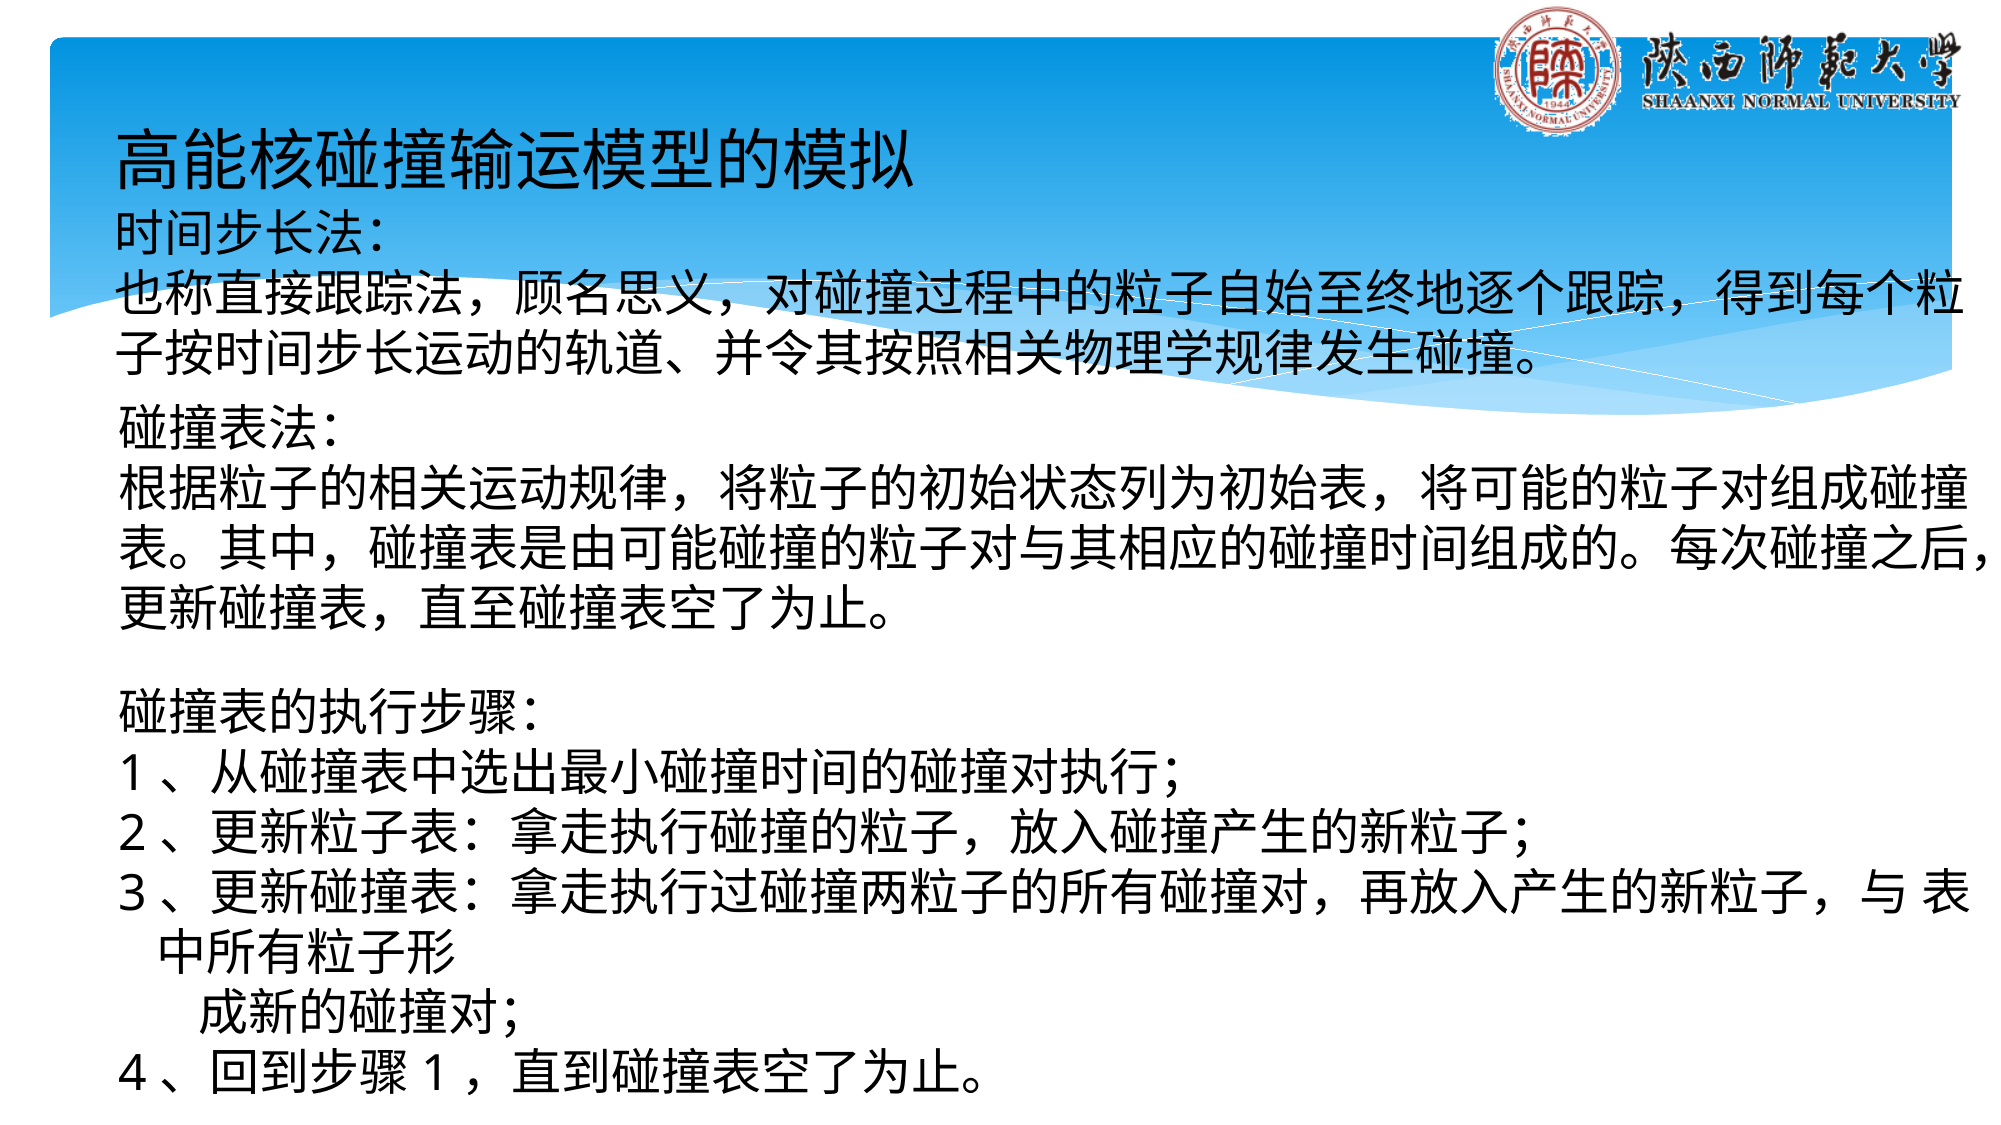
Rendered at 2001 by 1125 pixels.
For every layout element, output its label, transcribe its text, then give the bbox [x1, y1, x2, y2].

text_box 碰撞表法： 根据粒子的相关运动规律，将粒子的初始状态列为初始表，将可能的粒子对组成碰撞表。其中，碰撞表是由可能碰撞的粒子对与其相应的碰撞时间组成的。每次碰撞之后，更新碰撞表，直至碰撞表空了为止。 [103, 389, 1995, 689]
text_box 碰撞表的执行步骤： 1、从碰撞表中选出最小碰撞时间的碰撞对执行； 2、更新粒子表：拿走执行碰撞的粒子，放入碰撞产生的新粒子； 3、更新碰撞表：拿走执行过碰撞两粒子的所有碰撞对，再放入产生的新粒子，与 表中所有粒子形 成新的碰撞对； 4、回到步骤1，直到碰撞表空了为止。 [103, 689, 1995, 1125]
title 高能核碰撞输运模型的模拟 [99, 99, 943, 216]
picture [1474, 0, 2000, 143]
